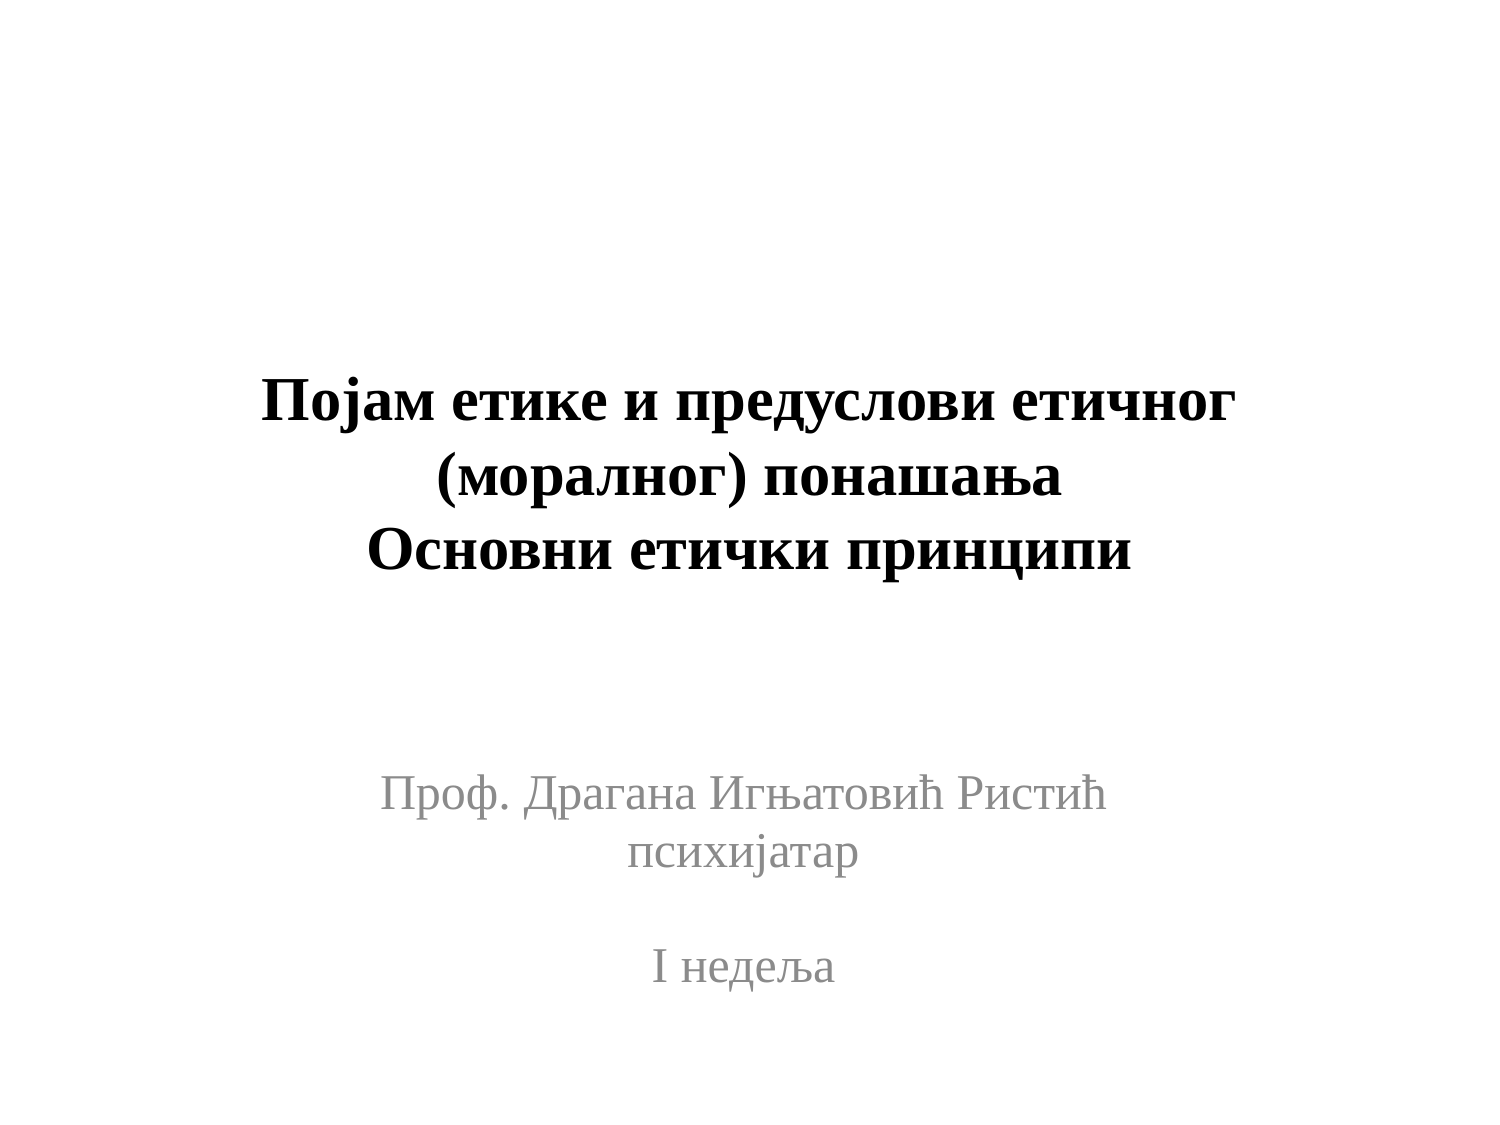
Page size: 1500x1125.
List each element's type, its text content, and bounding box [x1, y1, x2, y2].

title Појам етике и предуслови етичног (моралног) понашања Основни етички принципи [112, 349, 1388, 591]
subtitle Проф. Драгана Игњатовић Ристић психијатар I недеља [218, 763, 1269, 1051]
